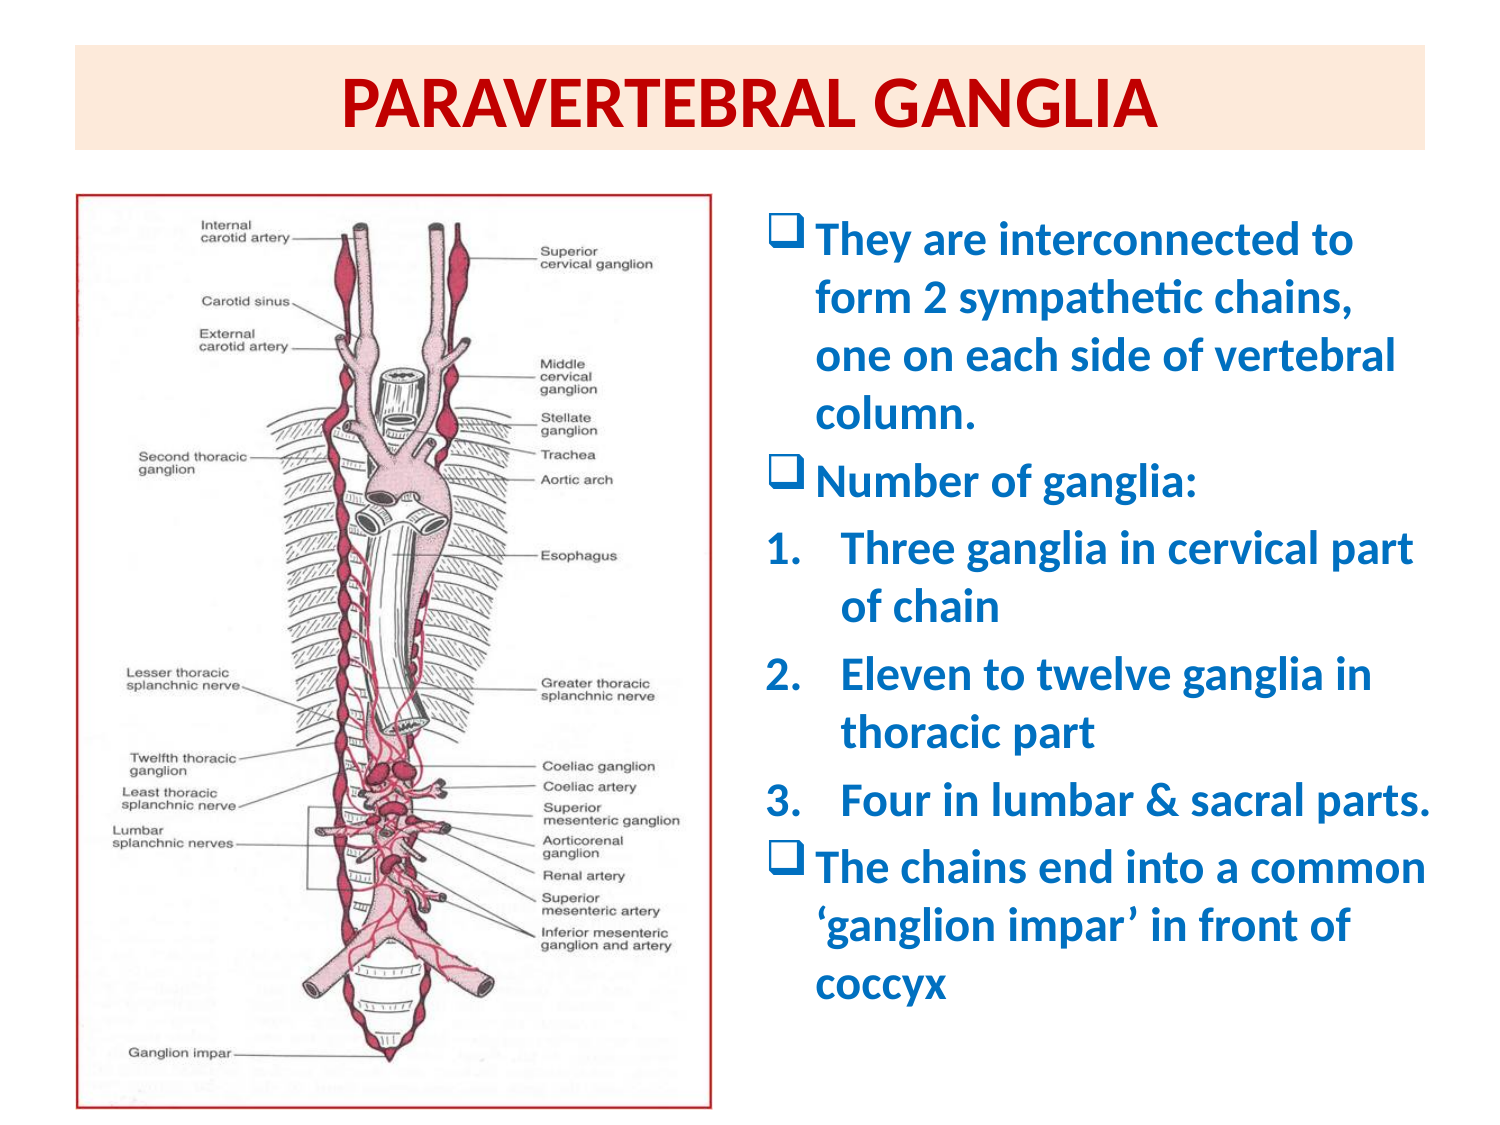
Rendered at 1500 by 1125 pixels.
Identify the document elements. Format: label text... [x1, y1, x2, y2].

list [74, 193, 713, 1110]
title PARAVERTEBRAL GANGLIA [75, 45, 1425, 150]
list They are interconnected to form 2 sympathetic chains, one on each side of vertebral column. Number of ganglia: Three ganglia in cervical part of chain Eleven to twelve ganglia in thoracic part Four in lumbar & sacral parts. The chains end into a common ‘ganglion impar’ in front of coccyx [750, 200, 1450, 1075]
